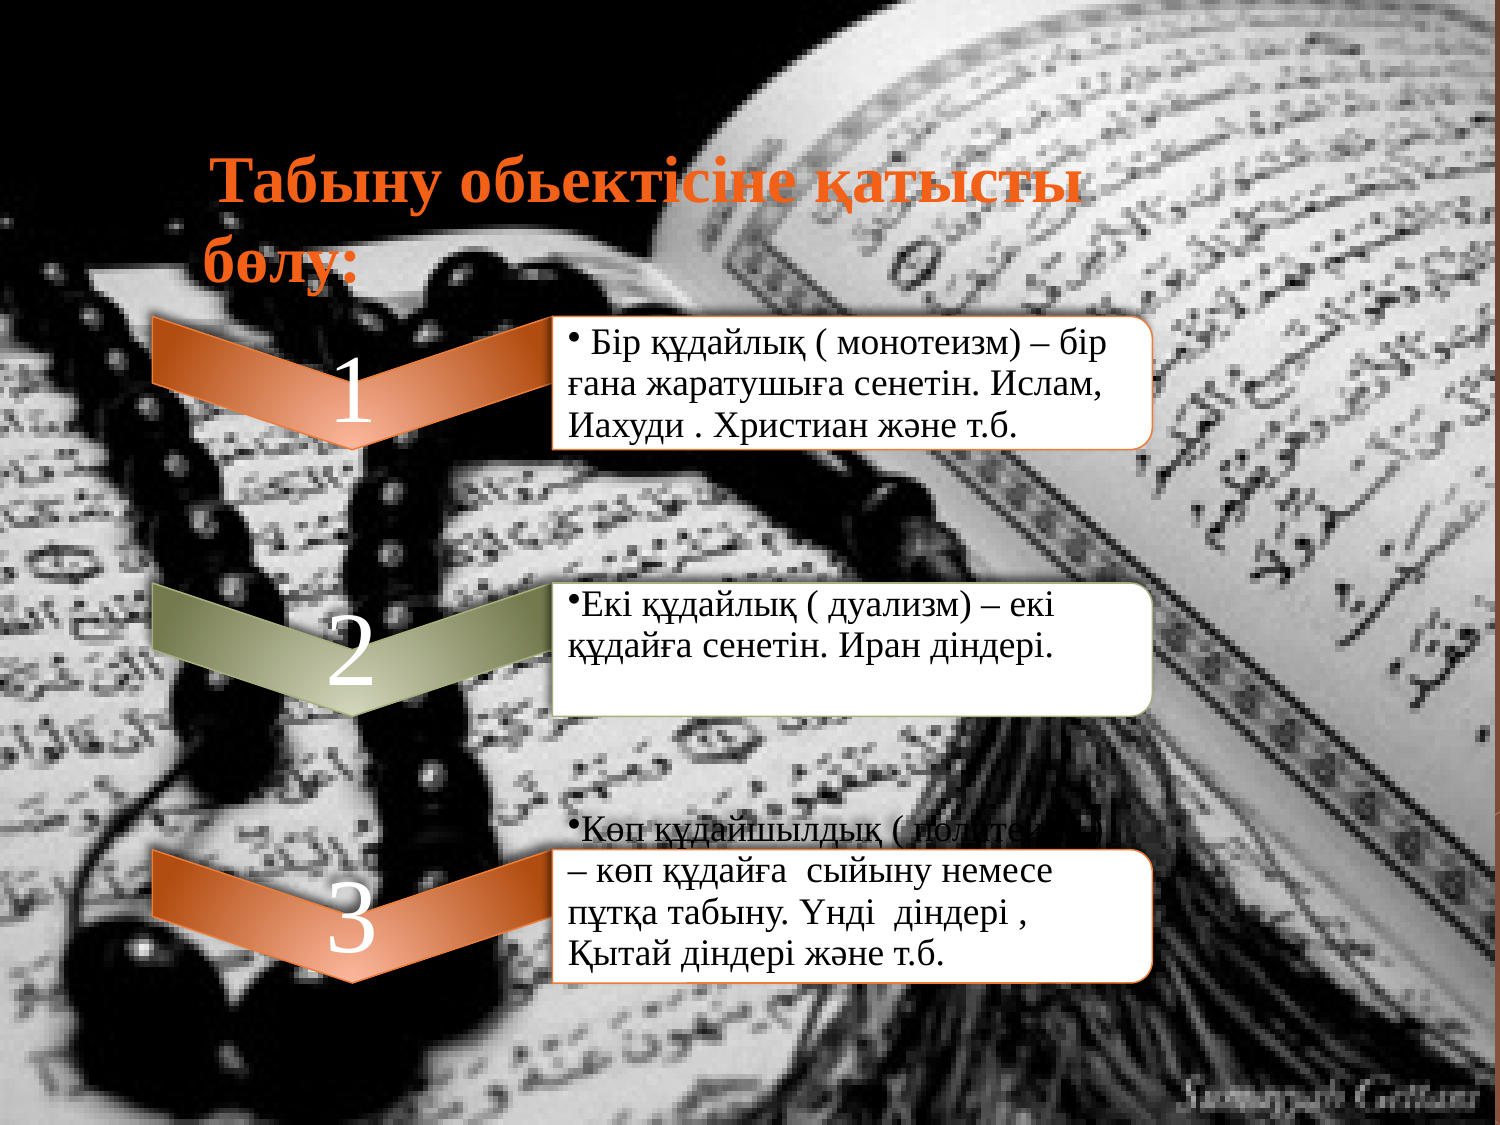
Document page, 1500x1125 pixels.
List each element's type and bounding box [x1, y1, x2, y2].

picture [0, 0, 1495, 1125]
text_box [152, 316, 1153, 984]
